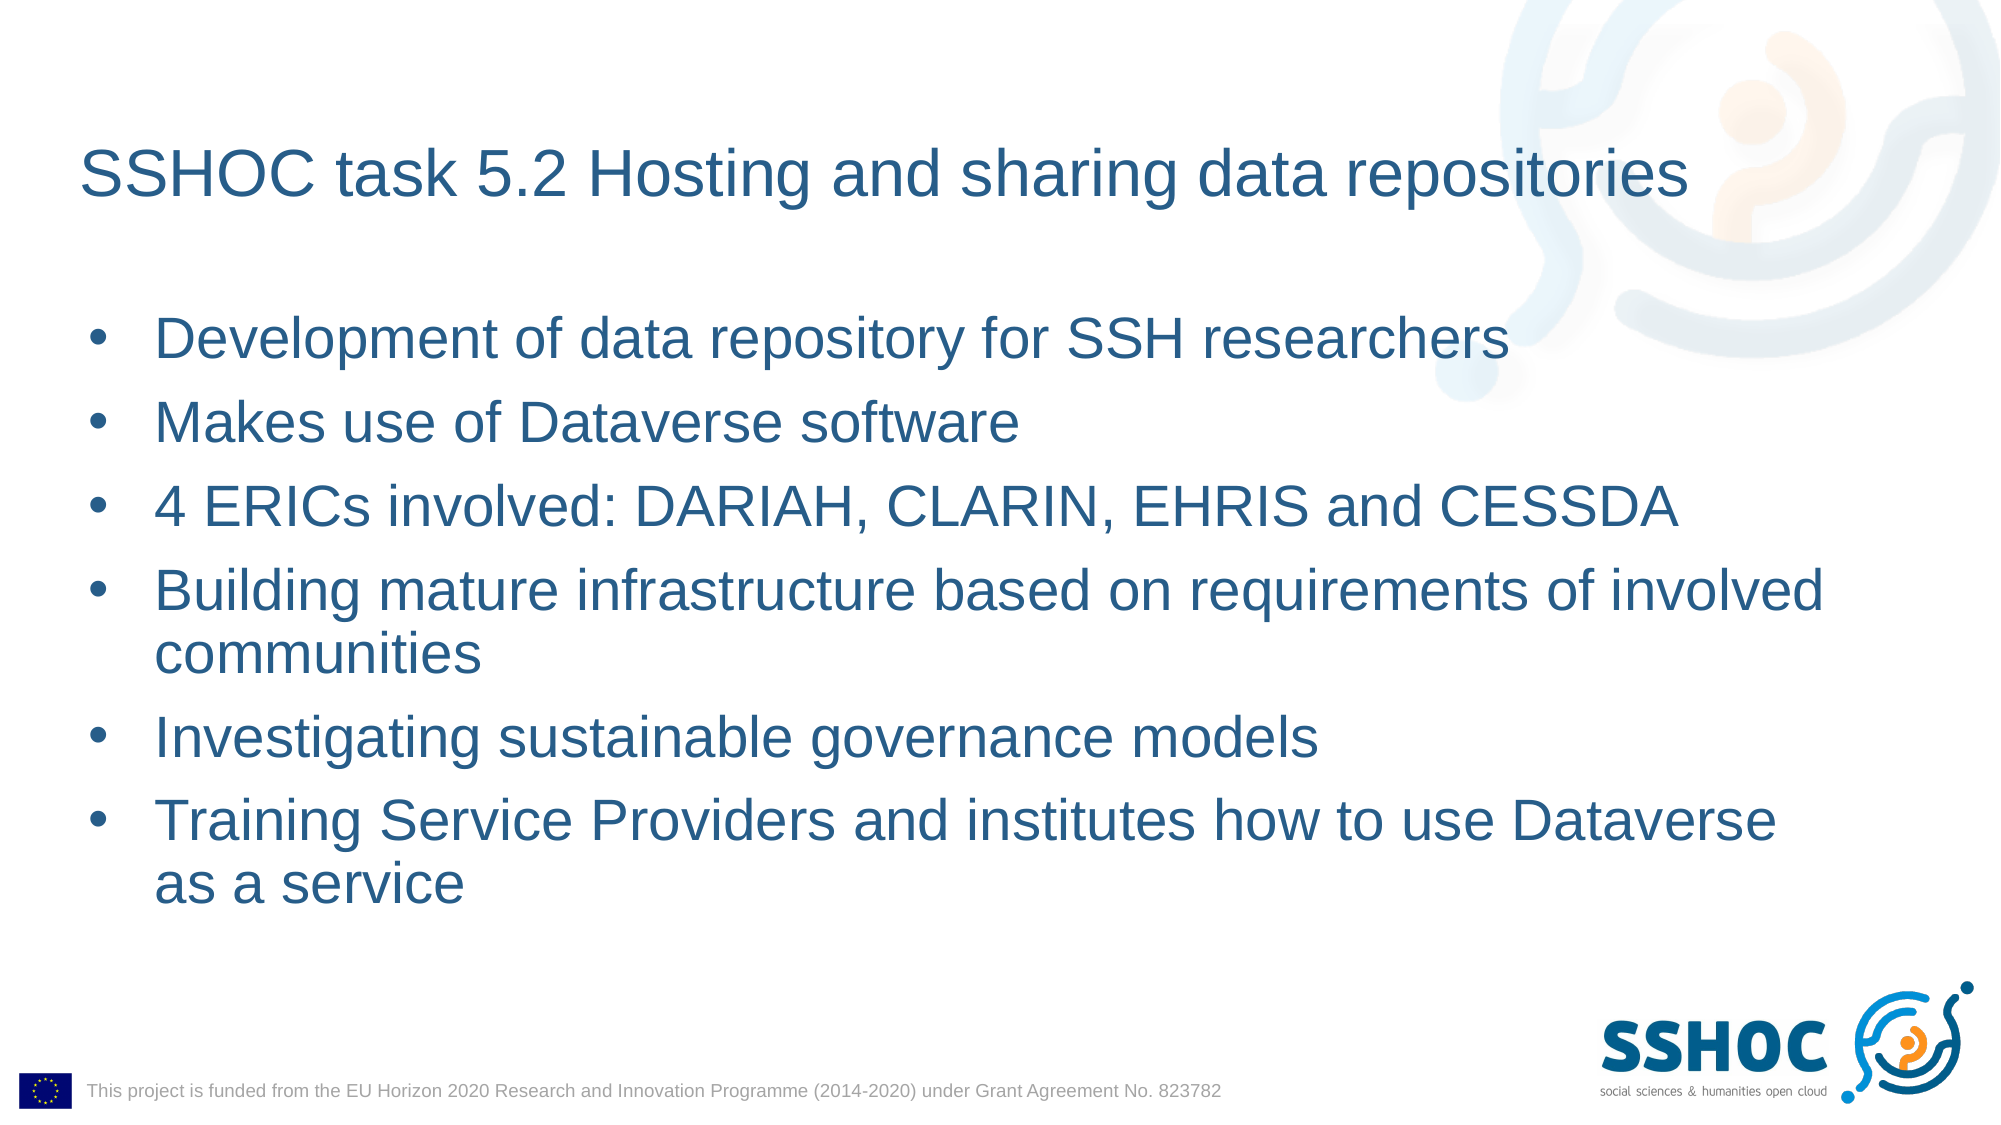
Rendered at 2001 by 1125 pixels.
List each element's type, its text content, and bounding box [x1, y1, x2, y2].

picture [19, 1073, 72, 1109]
list Development of data repository for SSH researchers Makes use of Dataverse software 4 ERICs involved: DARIAH, CLARIN, EHRIS and CESSDA Building mature infrastructure based on requirements of involved communities Investigating sustainable governance models Training Service Providers and institutes how to use Dataverse as a service [64, 301, 1863, 1015]
title SSHOC task 5.2 Hosting and sharing data repositories [64, 59, 1863, 288]
picture [1597, 965, 2001, 1118]
